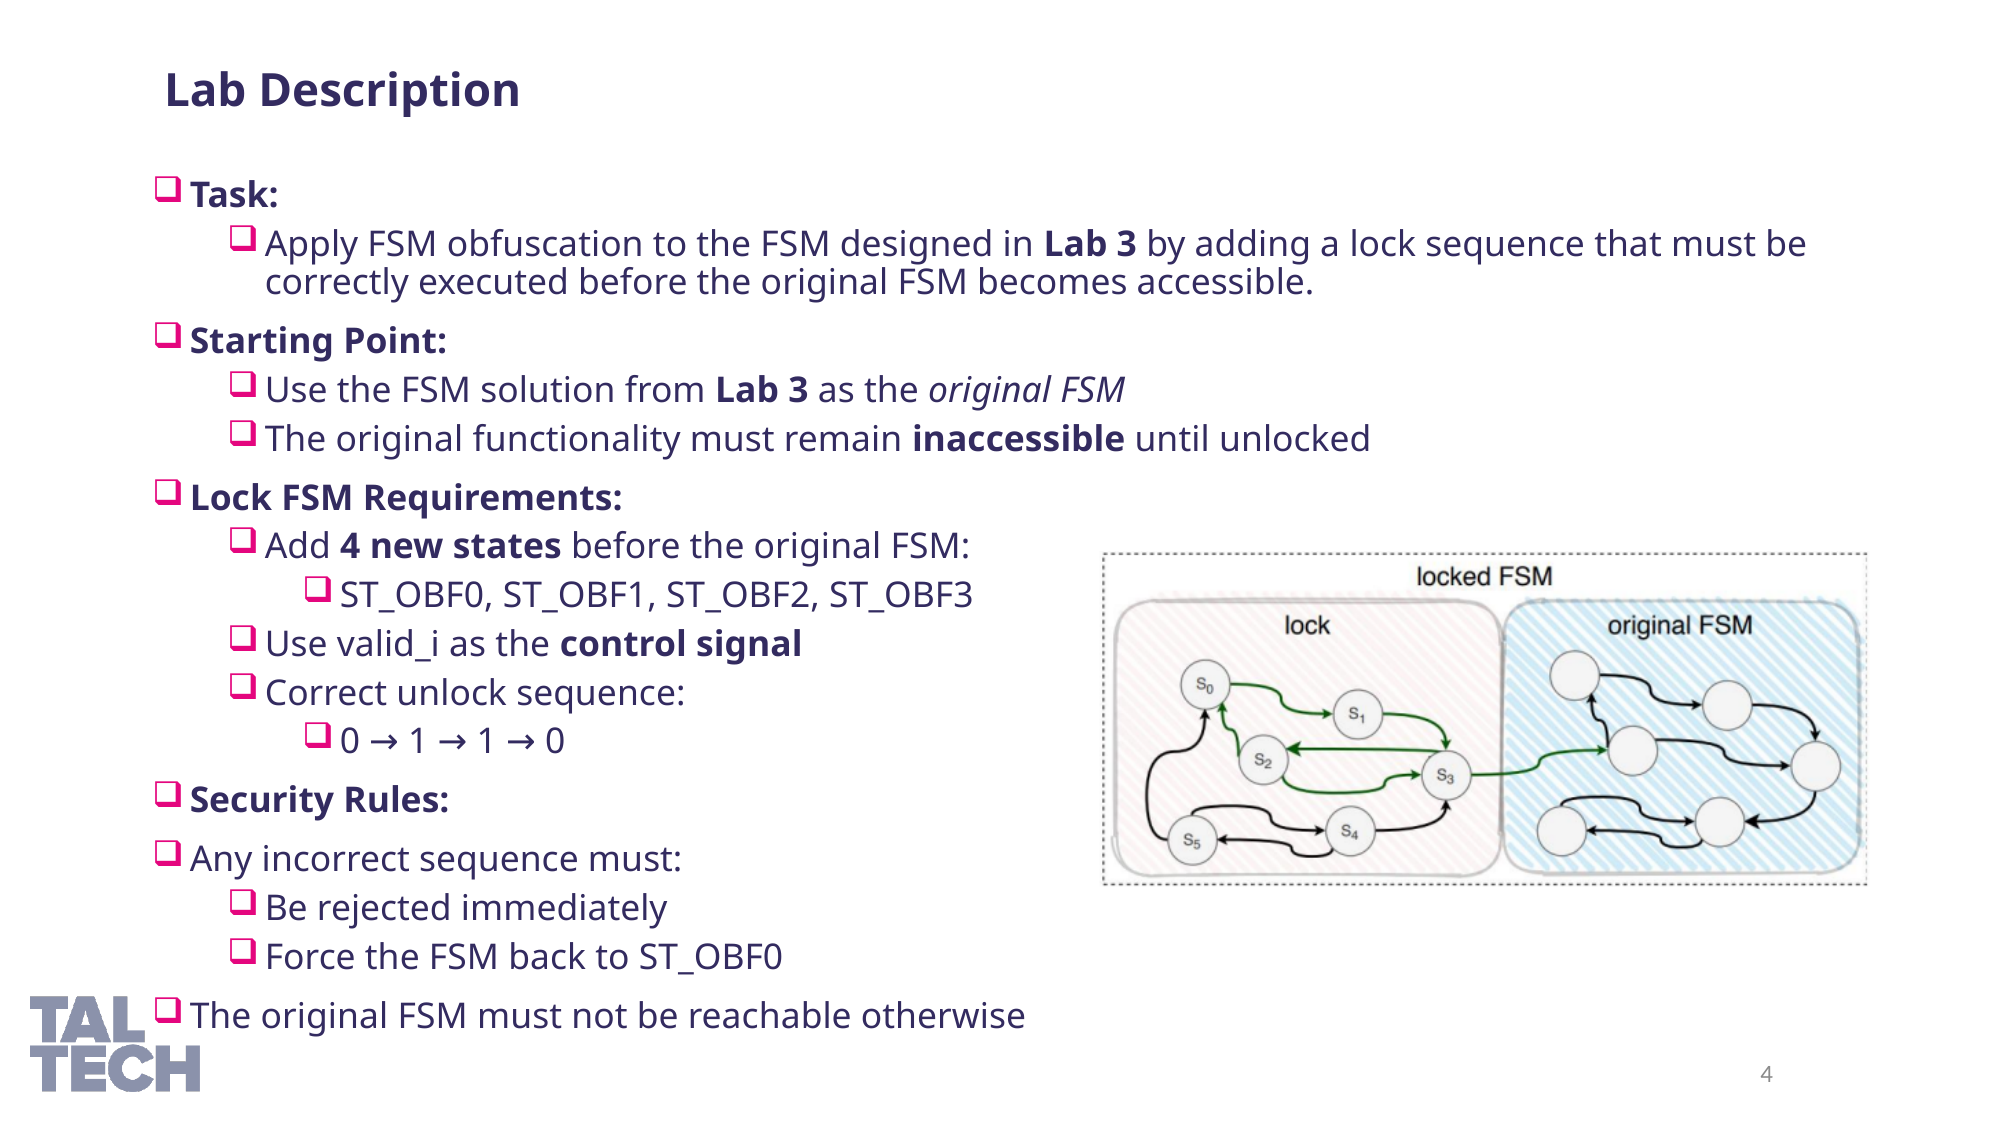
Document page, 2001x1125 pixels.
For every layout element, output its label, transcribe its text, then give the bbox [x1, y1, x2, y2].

picture [157, 1014, 175, 1018]
picture [1097, 551, 1870, 891]
slide_number 4 [1338, 1042, 1789, 1103]
title Lab Description [137, 59, 1863, 169]
list Task: Apply FSM obfuscation to the FSM designed in Lab 3 by adding a lock sequence that must be correctly executed before the original FSM becomes accessible. Starting Point: Use the FSM solution from Lab 3 as the original FSM The original functionality must remain inaccessible until unlocked Lock FSM Requirements: Add 4 new states before the original FSM: ST_OBF0, ST_OBF1, ST_OBF2, ST_OBF3 Use valid_i as the control signal Correct unlock sequence: 0 → 1 → 1 → 0 Security Rules: Any incorrect sequence must: Be rejected immediately Force the FSM back to ST_OBF0 The original FSM must not be reachable otherwise [137, 169, 1949, 1014]
picture [25, 990, 204, 1097]
